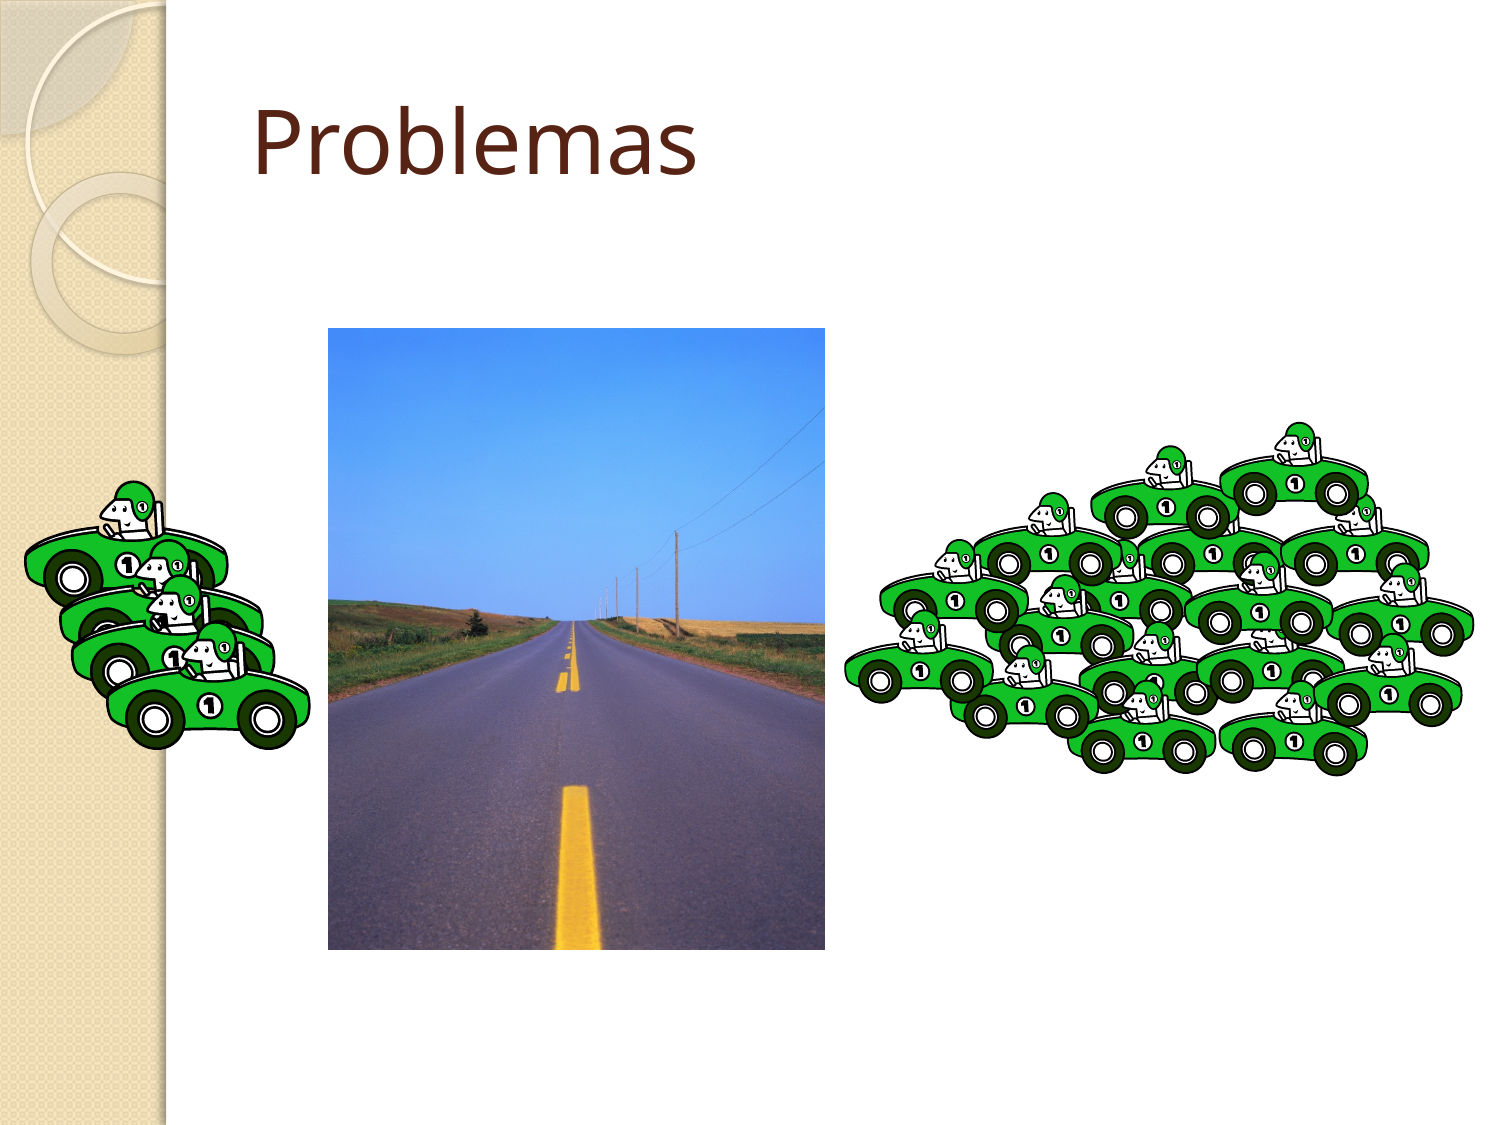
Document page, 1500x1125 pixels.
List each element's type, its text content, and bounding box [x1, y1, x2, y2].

picture [327, 327, 826, 950]
picture [843, 421, 1475, 775]
title Problemas [235, 45, 1466, 233]
picture [23, 480, 312, 751]
